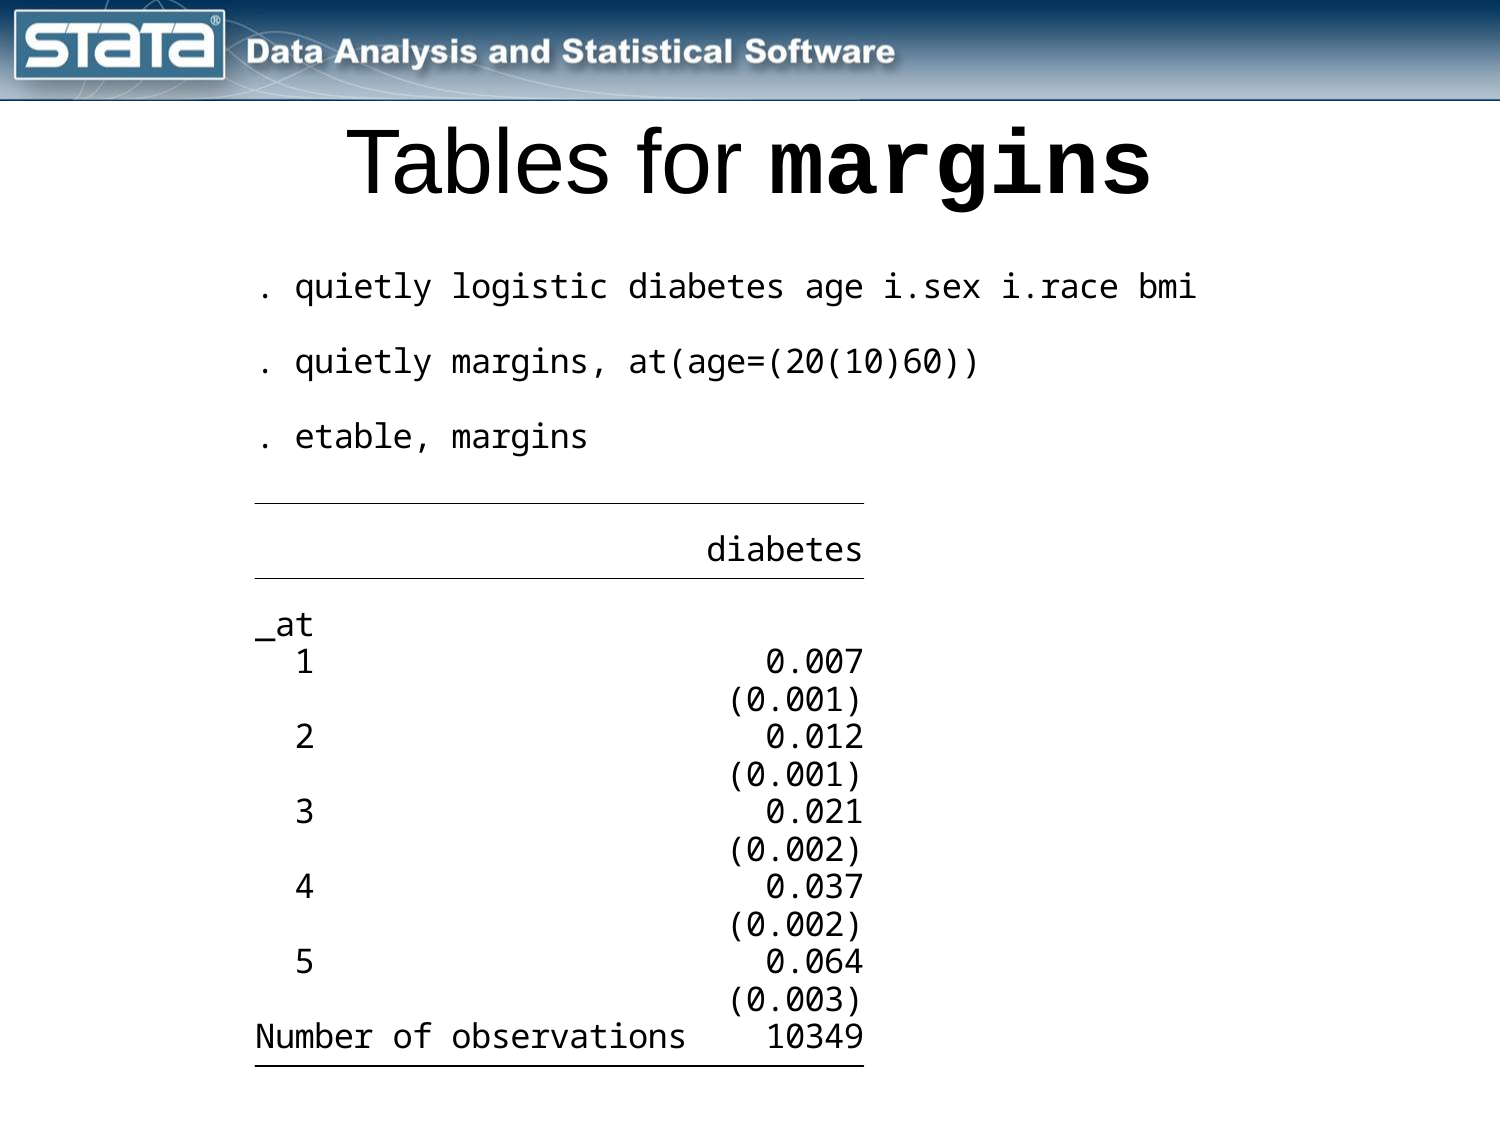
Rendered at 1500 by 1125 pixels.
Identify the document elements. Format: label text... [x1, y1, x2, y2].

picture [0, 0, 1500, 102]
picture [249, 262, 1218, 1088]
title Tables for margins [0, 108, 1500, 213]
